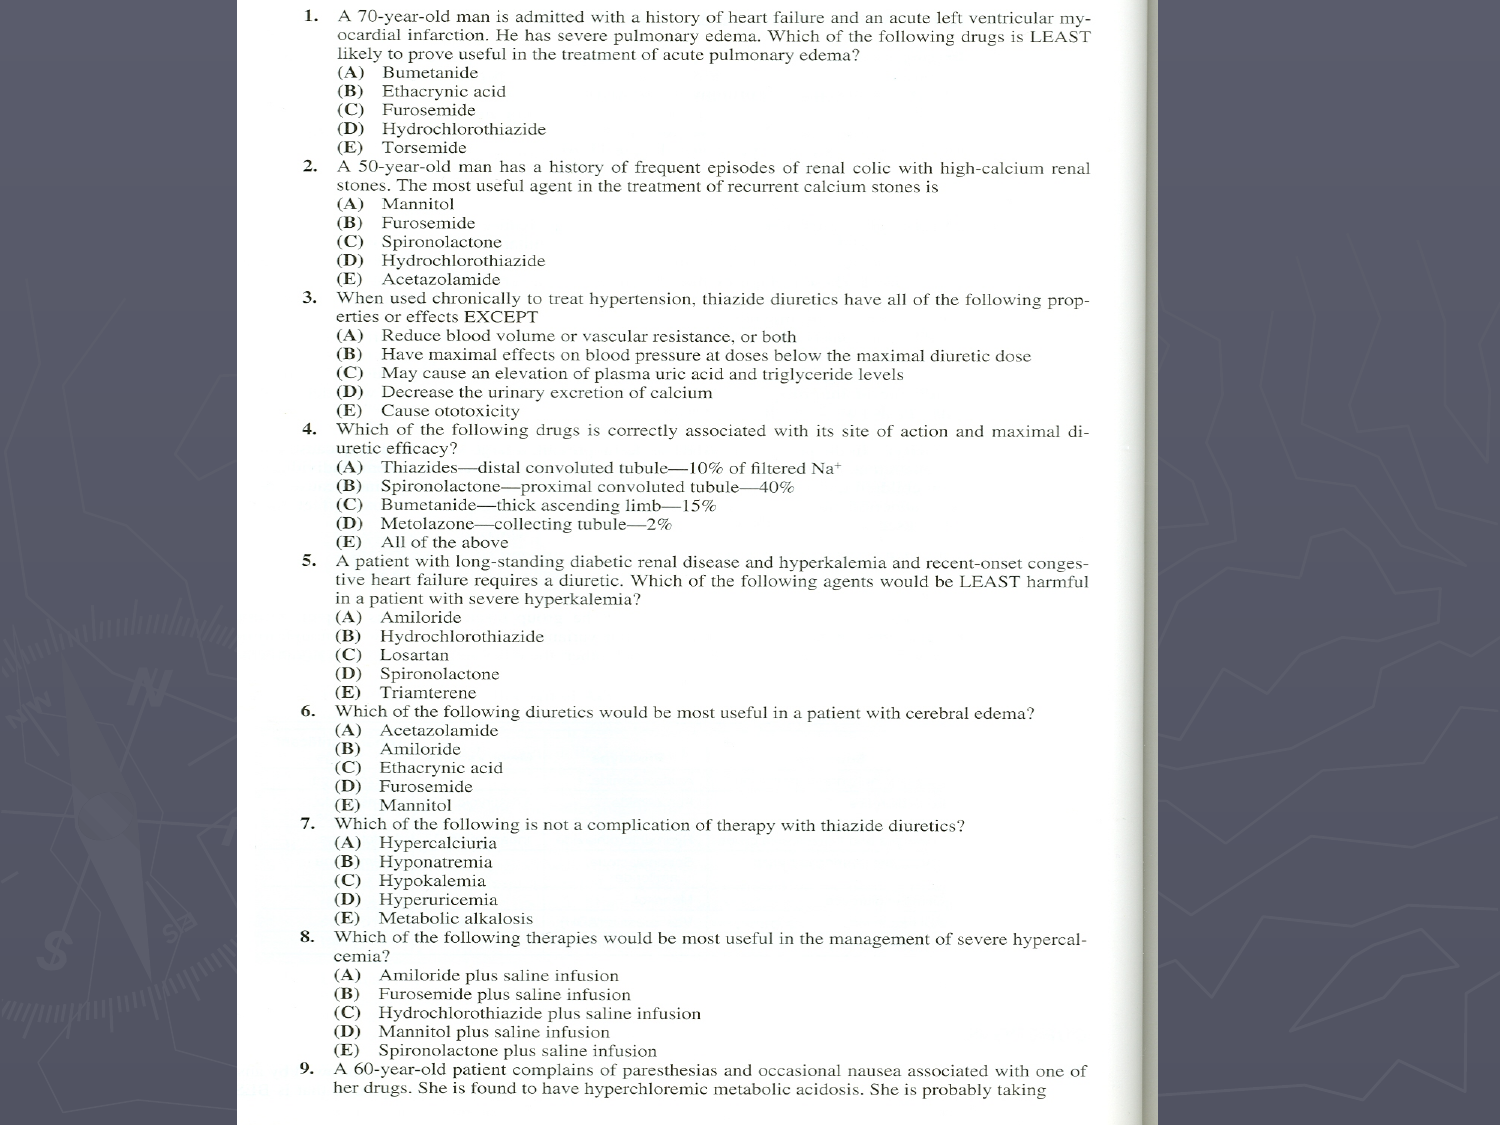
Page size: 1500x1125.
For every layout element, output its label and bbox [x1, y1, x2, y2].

picture [237, 0, 1158, 1125]
